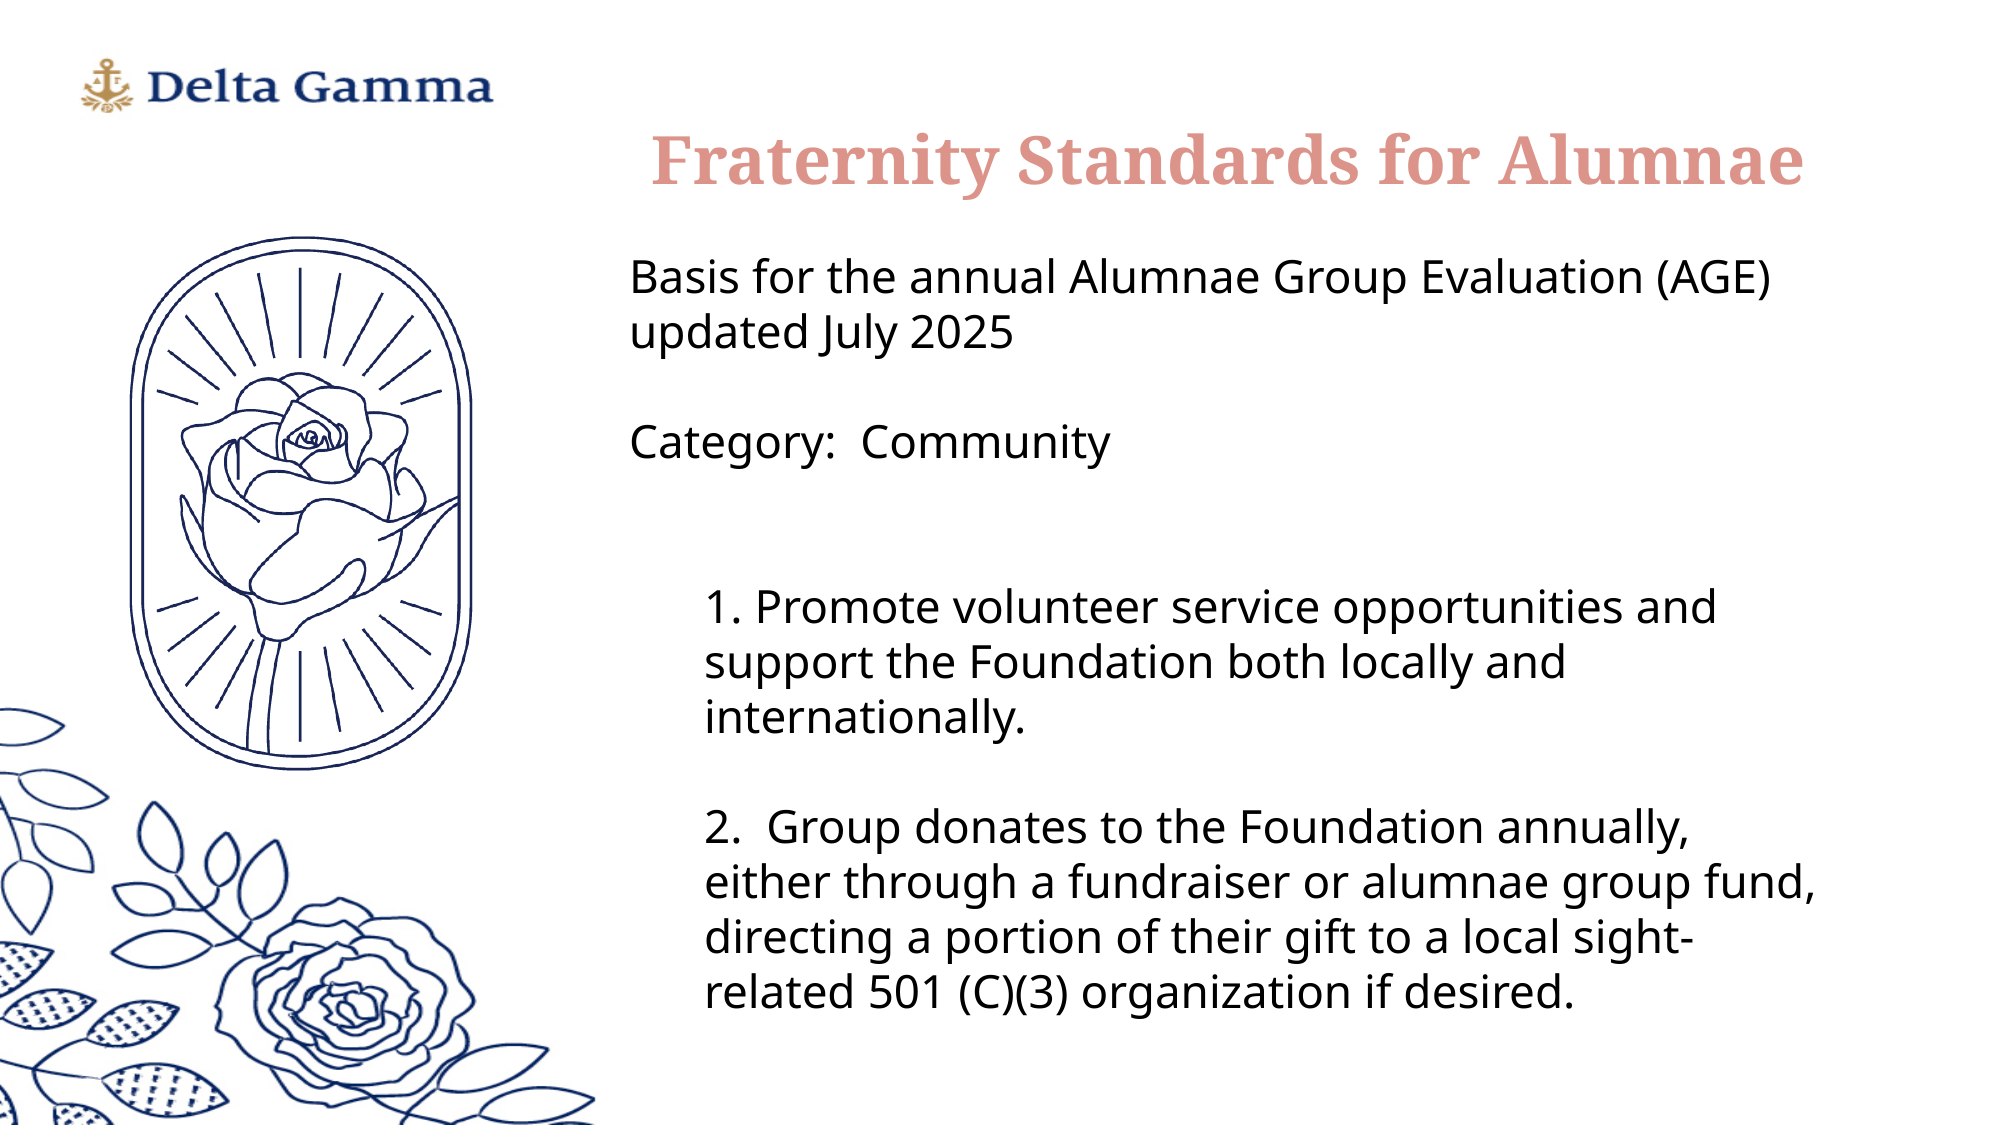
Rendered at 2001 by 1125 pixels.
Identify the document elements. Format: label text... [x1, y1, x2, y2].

text_box Fraternity Standards for Alumnae Basis for the annual Alumnae Group Evaluation (AGE) updated July 2025 Category: Community 1. Promote volunteer service opportunities and support the Foundation both locally and internationally. 2. Group donates to the Foundation annually, either through a fundraiser or alumnae group fund, directing a portion of their gift to a local sight-related 501 (C)(3) organization if desired. [591, 99, 1867, 1024]
picture [0, 0, 2001, 1125]
